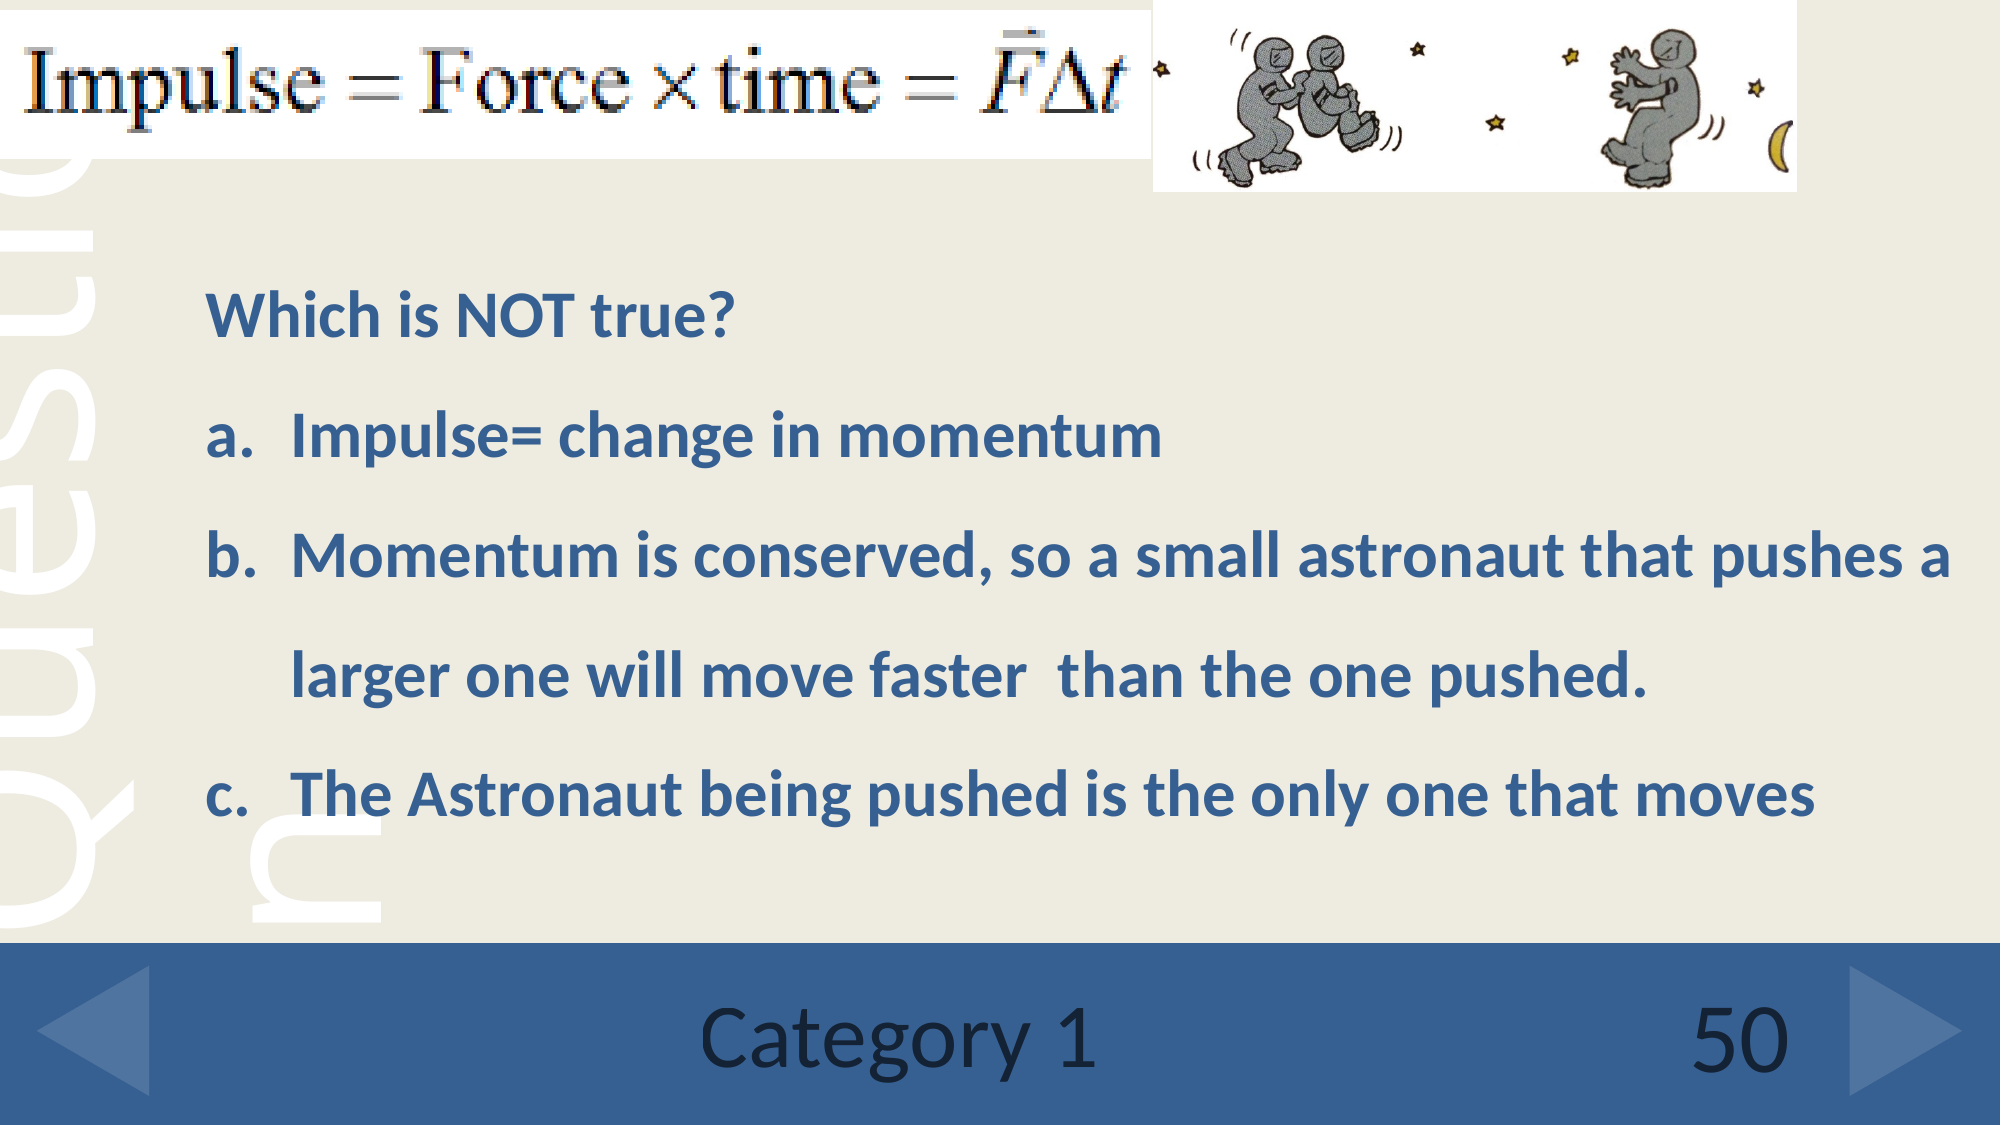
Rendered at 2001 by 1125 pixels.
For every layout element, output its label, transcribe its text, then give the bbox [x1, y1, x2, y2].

picture [0, 10, 1152, 159]
list Which is NOT true? Impulse= change in momentum Momentum is conserved, so a small astronaut that pushes a larger one will move faster than the one pushed. The Astronaut being pushed is the only one that moves [190, 115, 2000, 946]
list 50 [1800, 967, 1806, 1097]
picture [1153, 0, 1797, 192]
title Category 1 [0, 937, 1800, 1125]
